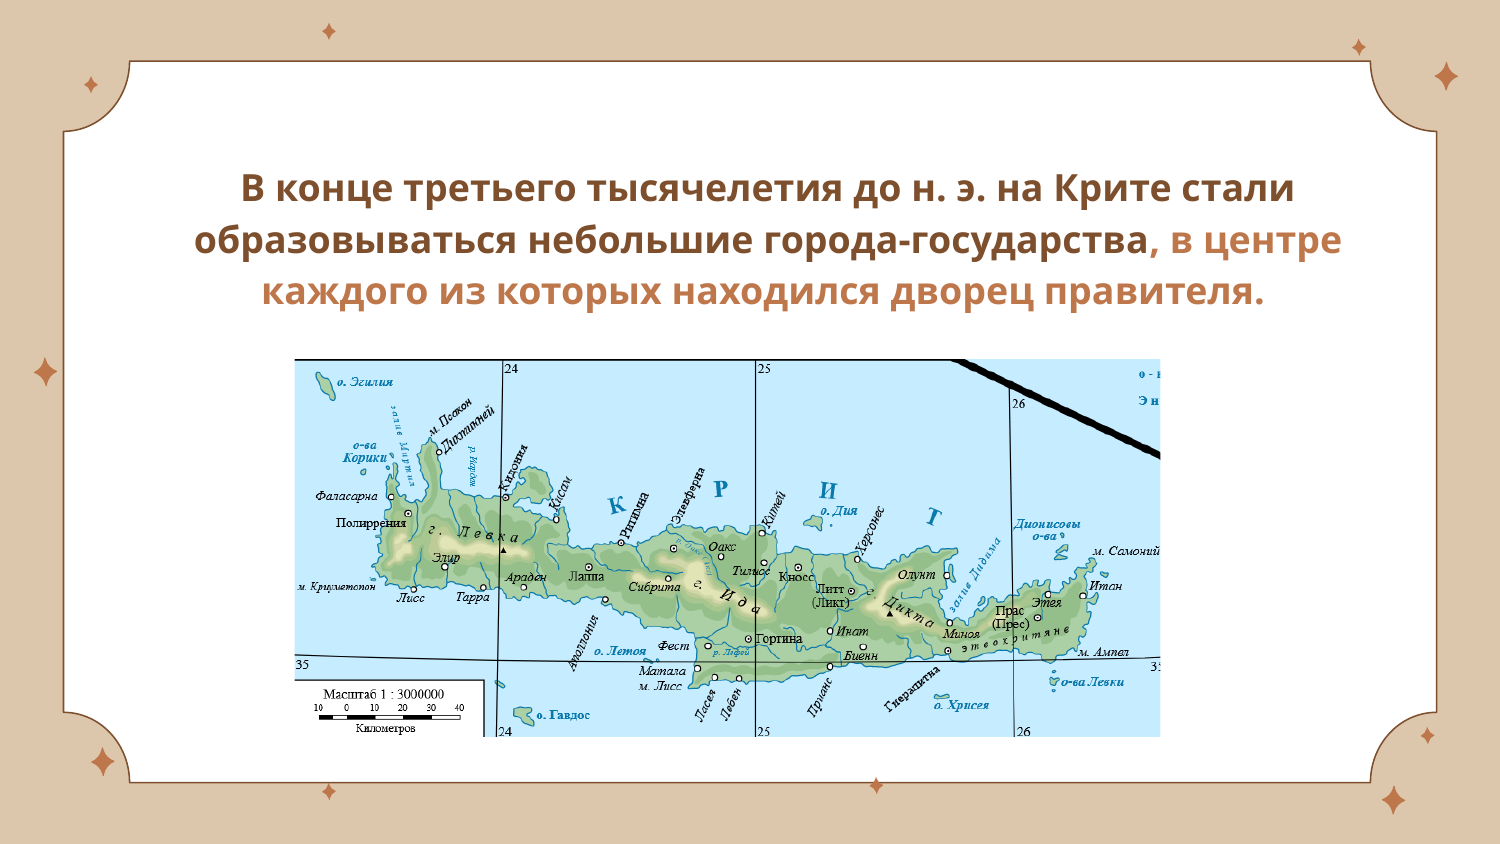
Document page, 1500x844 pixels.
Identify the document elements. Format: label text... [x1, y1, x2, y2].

picture [294, 359, 1161, 738]
subtitle В конце третьего тысячелетия до н. э. на Крите стали образовываться небольшие города-государства, в центре каждого из которых находился дворец правителя. [178, 142, 1358, 230]
